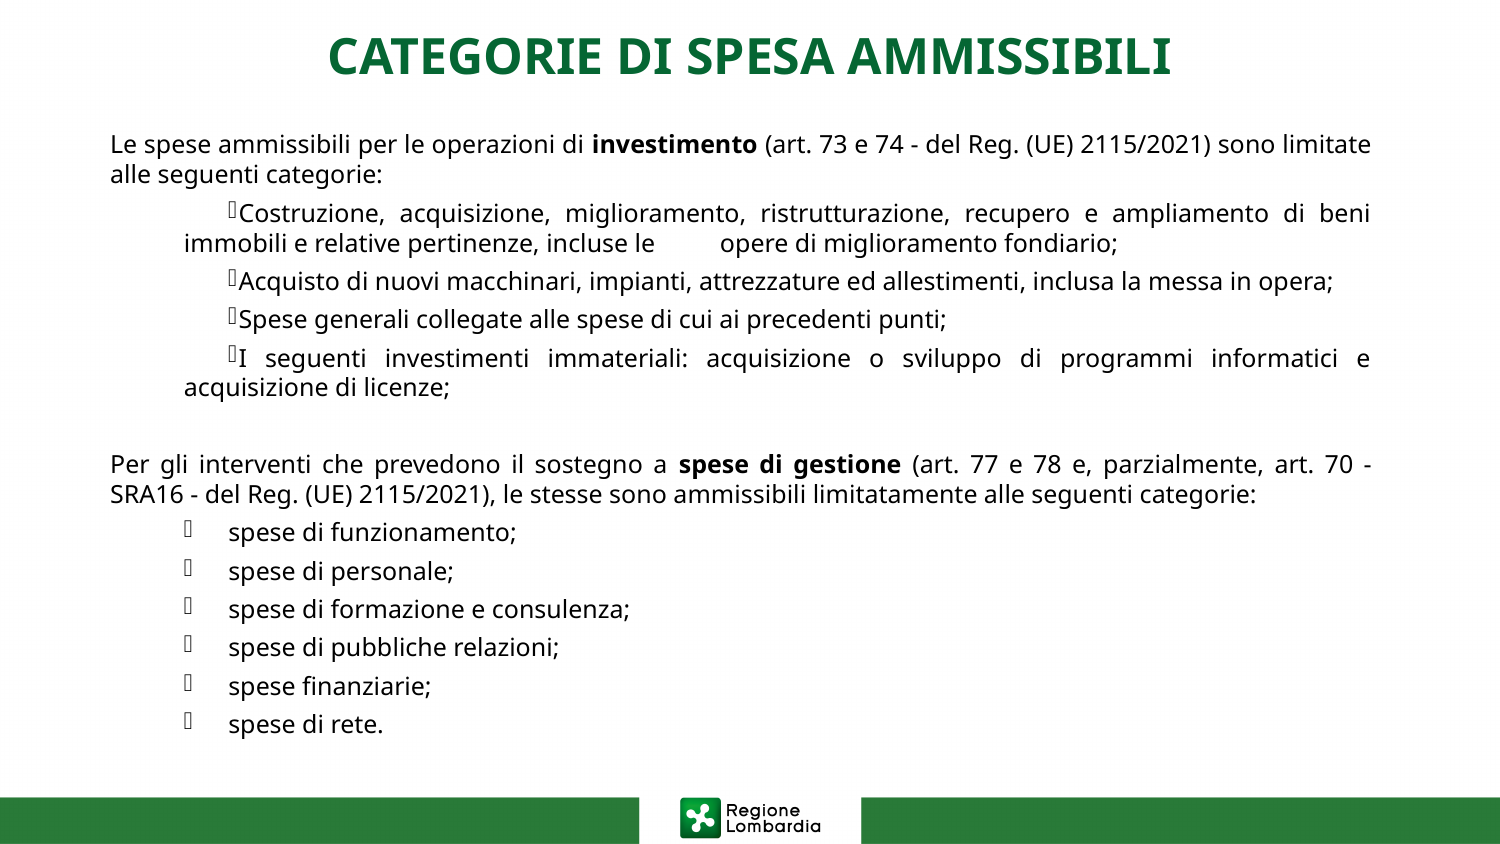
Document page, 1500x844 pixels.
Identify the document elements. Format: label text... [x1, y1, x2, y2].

text_box Le spese ammissibili per le operazioni di investimento (art. 73 e 74 - del Reg. (UE) 2115/2021) sono limitate alle seguenti categorie: Costruzione, acquisizione, miglioramento, ristrutturazione, recupero e ampliamento di beni immobili e relative pertinenze, incluse le opere di miglioramento fondiario; Acquisto di nuovi macchinari, impianti, attrezzature ed allestimenti, inclusa la messa in opera; Spese generali collegate alle spese di cui ai precedenti punti; I seguenti investimenti immateriali: acquisizione o sviluppo di programmi informatici e acquisizione di licenze; Per gli interventi che prevedono il sostegno a spese di gestione (art. 77 e 78 e, parzialmente, art. 70 - SRA16 - del Reg. (UE) 2115/2021), le stesse sono ammissibili limitatamente alle seguenti categorie: spese di funzionamento; spese di personale; spese di formazione e consulenza; spese di pubbliche relazioni; spese finanziarie; spese di rete. [95, 121, 1388, 746]
picture [0, 0, 1500, 844]
text_box CATEGORIE DI SPESA AMMISSIBILI [112, 0, 1388, 109]
